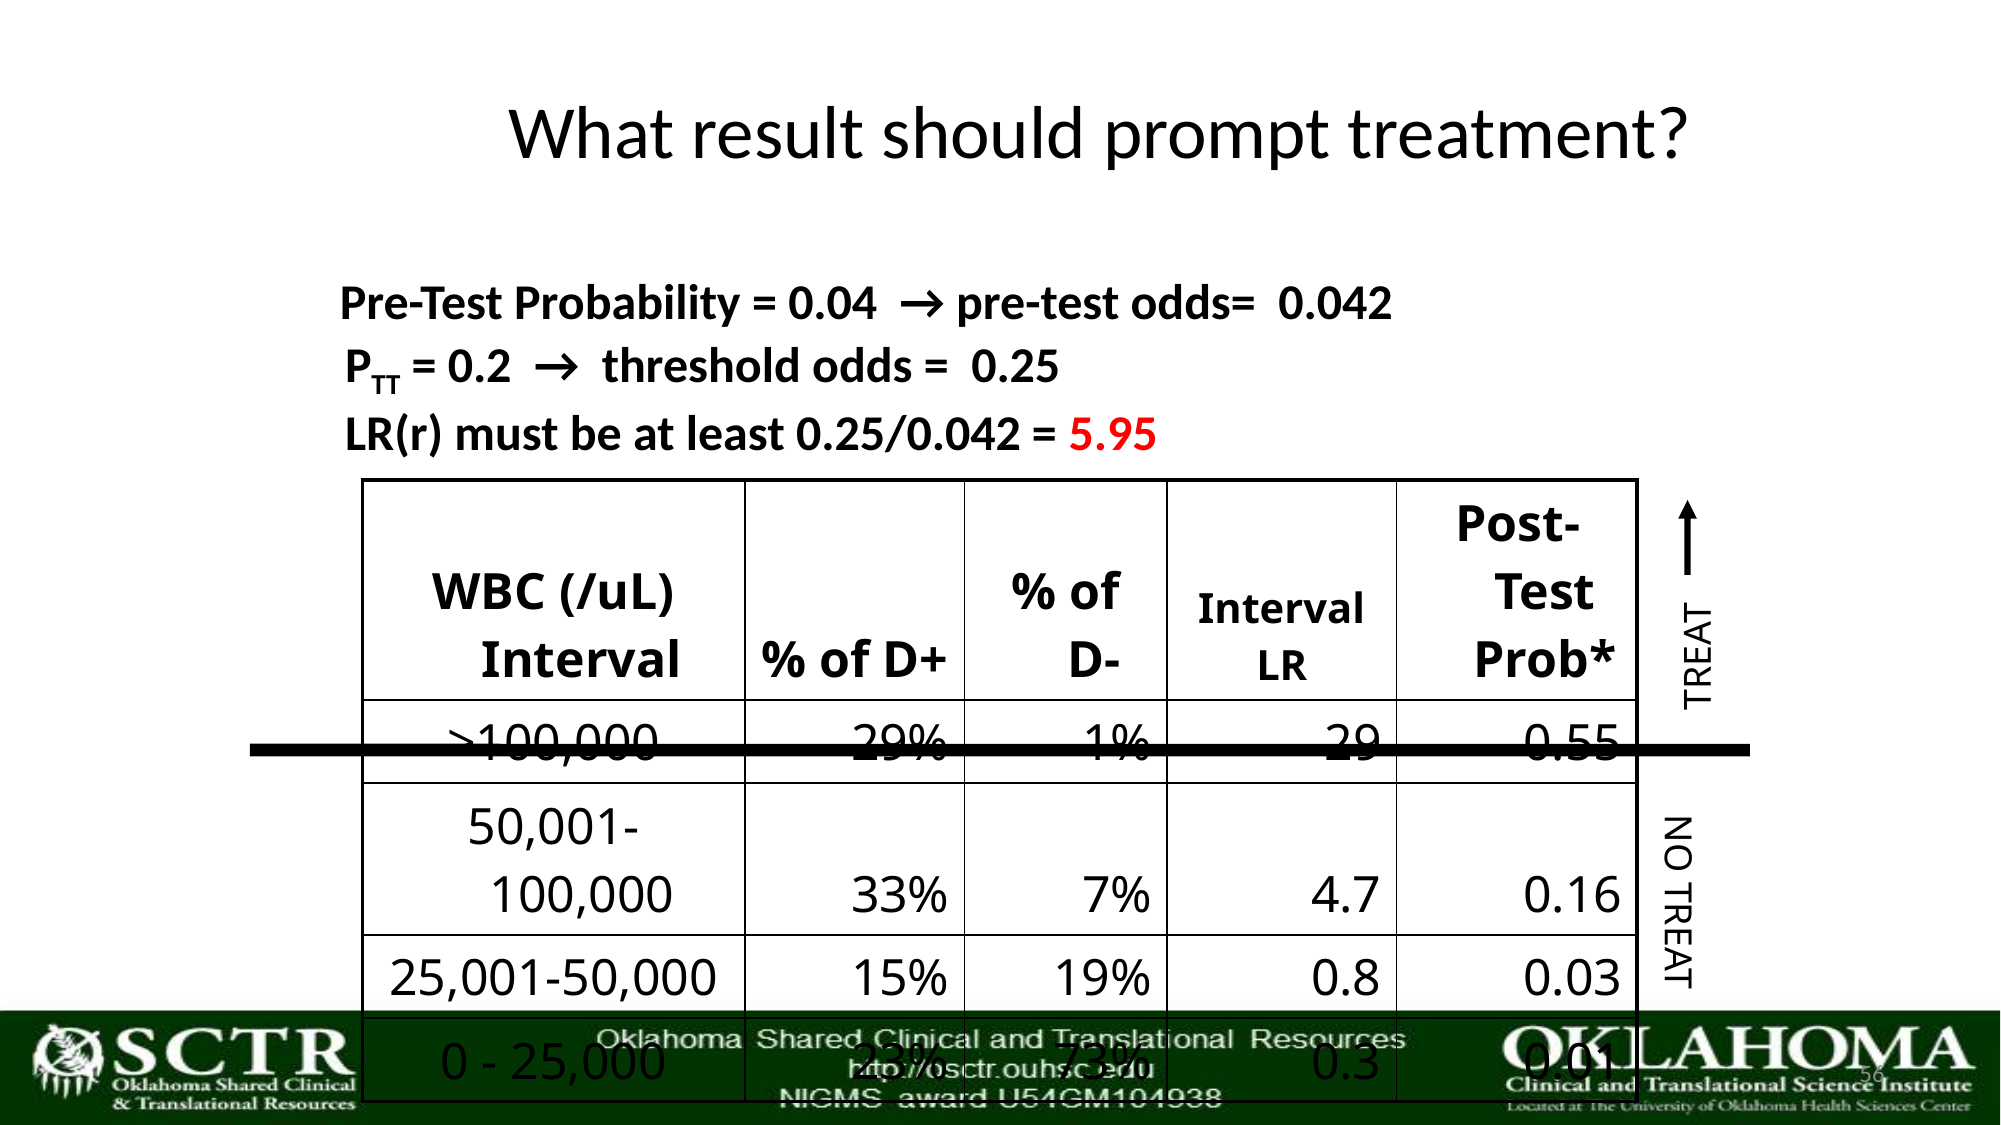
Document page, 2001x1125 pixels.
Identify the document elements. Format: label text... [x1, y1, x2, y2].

text_box [1681, 499, 1694, 575]
table_cell 4.7 [1168, 784, 1396, 934]
table_cell 0.03 [1397, 936, 1635, 1017]
table_cell 29% [746, 751, 964, 782]
text_box Pre-Test Probability = 0.04 → pre-test odds= 0.042 [324, 262, 1563, 338]
text_box TREAT [1649, 412, 1726, 725]
table_cell 0 - 25,000 [364, 1019, 744, 1100]
table_cell 0.01 [1397, 1019, 1635, 1100]
title What result should prompt treatment? [324, 24, 1726, 233]
table_header [362, 390, 1637, 478]
slide_number 56 [1433, 1042, 1900, 1103]
table_cell 0.3 [1168, 1019, 1396, 1100]
table_cell % of D- [965, 482, 1166, 699]
text_box PTT = 0.2 → threshold odds = 0.25 LR(r) must be at least 0.25/0.042 = 5.95 [330, 324, 1525, 468]
table_cell 50,001-100,000 [364, 784, 744, 934]
text_box NO TREAT [1649, 799, 1726, 1025]
table_cell 19% [965, 936, 1166, 1017]
table_cell 15% [746, 936, 964, 1017]
table_cell % of D+ [746, 482, 964, 699]
table_cell 7% [965, 784, 1166, 934]
table_cell 23% [746, 1019, 964, 1100]
table_cell 0.16 [1397, 784, 1635, 934]
table_cell 0.55 [1397, 751, 1635, 782]
table_cell 25,001-50,000 [364, 936, 744, 1017]
table_cell 1% [965, 751, 1166, 782]
table_cell 33% [746, 784, 964, 934]
table_cell 29 [1168, 701, 1396, 750]
table_cell 1% [965, 701, 1166, 750]
table_cell WBC (/uL) Interval [364, 482, 744, 699]
table_cell 0.55 [1397, 701, 1635, 750]
table_cell >100,000 [364, 701, 744, 750]
table_cell 0.8 [1168, 936, 1396, 1017]
table_cell 73% [965, 1019, 1166, 1100]
table_cell Interval LR [1168, 482, 1396, 699]
table_cell 29% [746, 701, 964, 750]
table_cell >100,000 [364, 751, 744, 782]
table_cell 29 [1168, 751, 1396, 782]
picture [0, 0, 2001, 1125]
table_cell Post-Test Prob* [1397, 482, 1635, 699]
